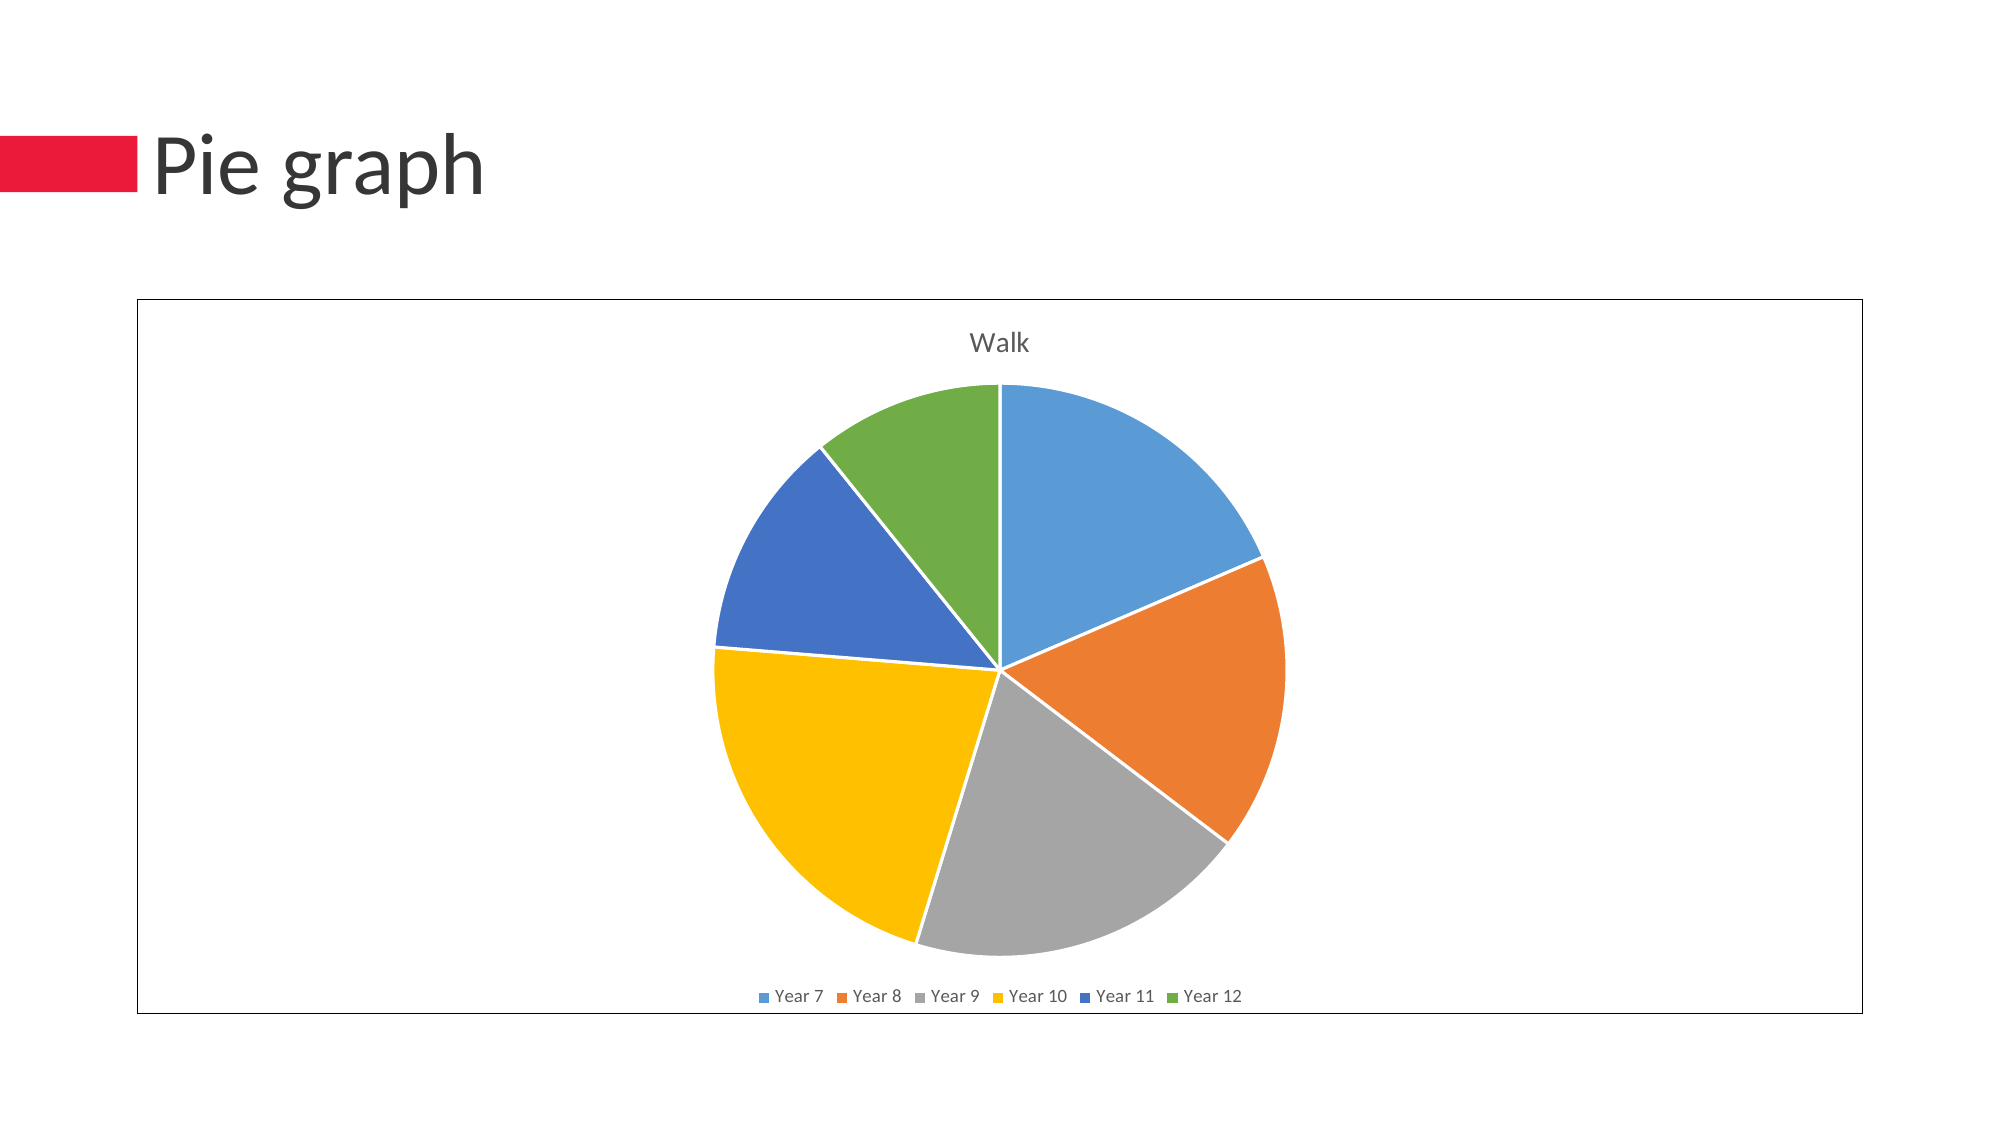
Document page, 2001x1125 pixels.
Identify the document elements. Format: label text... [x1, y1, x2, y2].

title Pie graph [137, 110, 1863, 222]
chart [137, 299, 1863, 1014]
